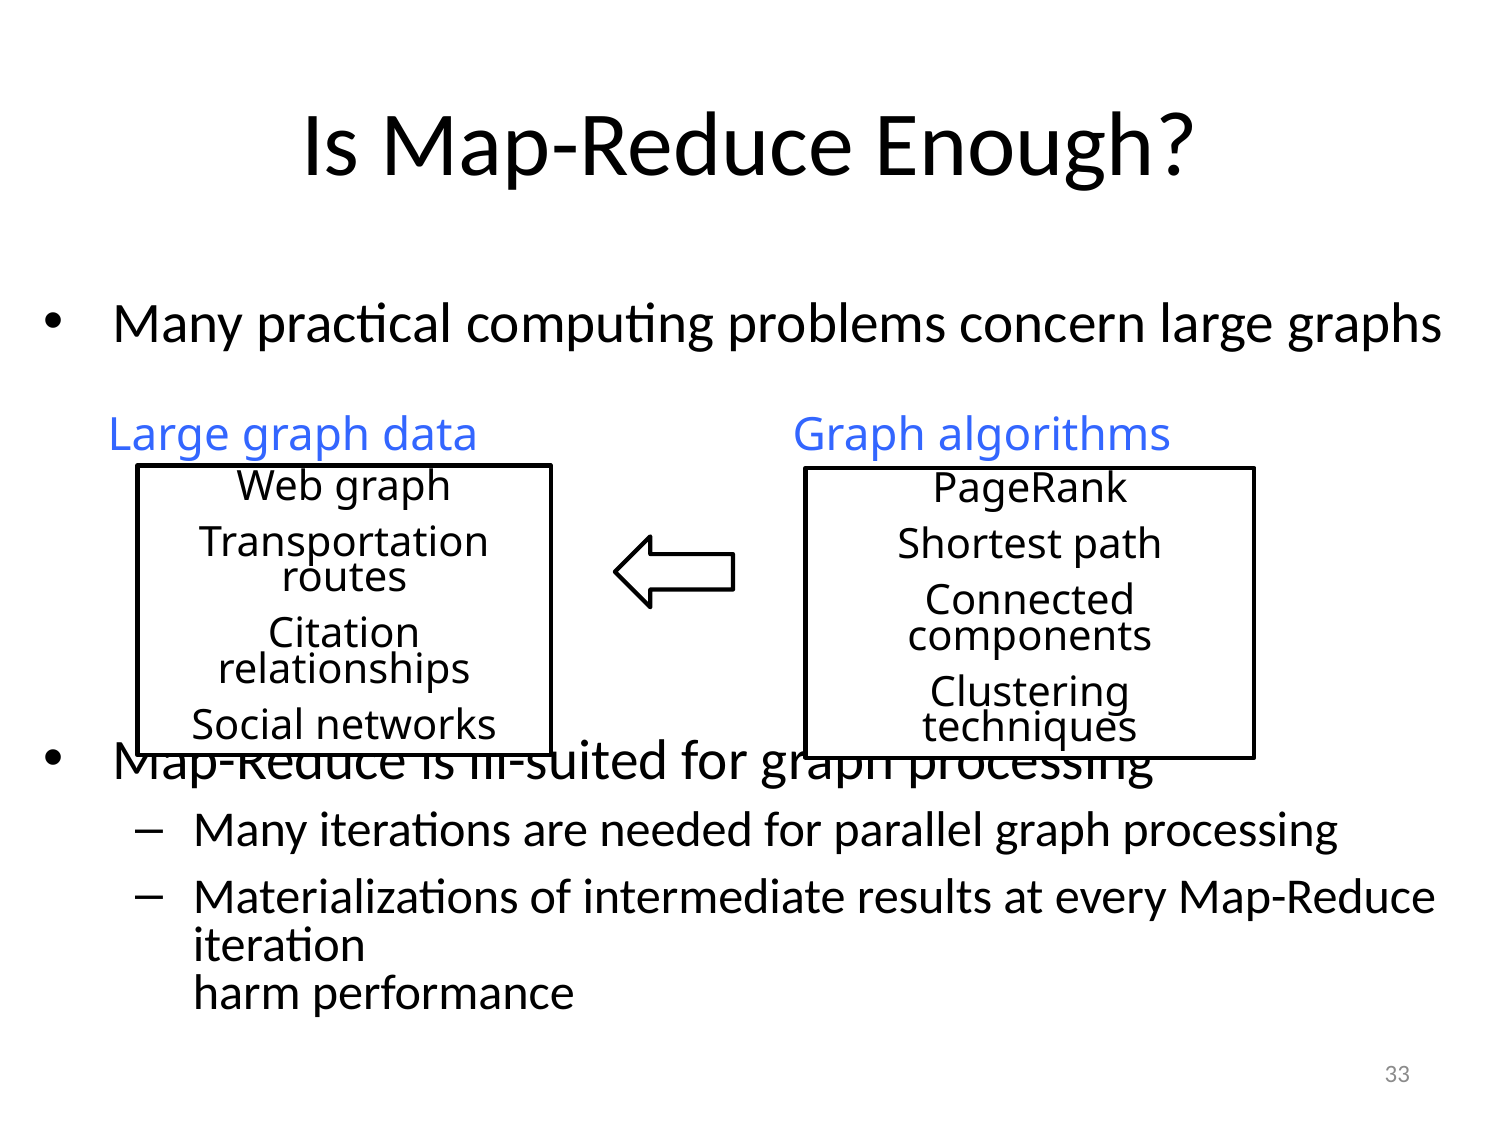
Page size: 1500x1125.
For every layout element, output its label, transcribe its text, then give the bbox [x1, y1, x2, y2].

text_box [612, 534, 736, 610]
title Is Map-Reduce Enough? [75, 45, 1425, 233]
list Many practical computing problems concern large graphs Map-Reduce is ill-suited for graph processing Many iterations are needed for parallel graph processing Materializations of intermediate results at every Map-Reduce iteration harm performance [28, 297, 1472, 1071]
text_box Large graph data [93, 395, 607, 467]
text_box Web graph Transportation routes Citation relationships Social networks [135, 463, 553, 757]
text_box Graph algorithms [777, 395, 1300, 467]
text_box PageRank Shortest path Connected components Clustering techniques [803, 466, 1256, 760]
slide_number 33 [1074, 1071, 1425, 1103]
